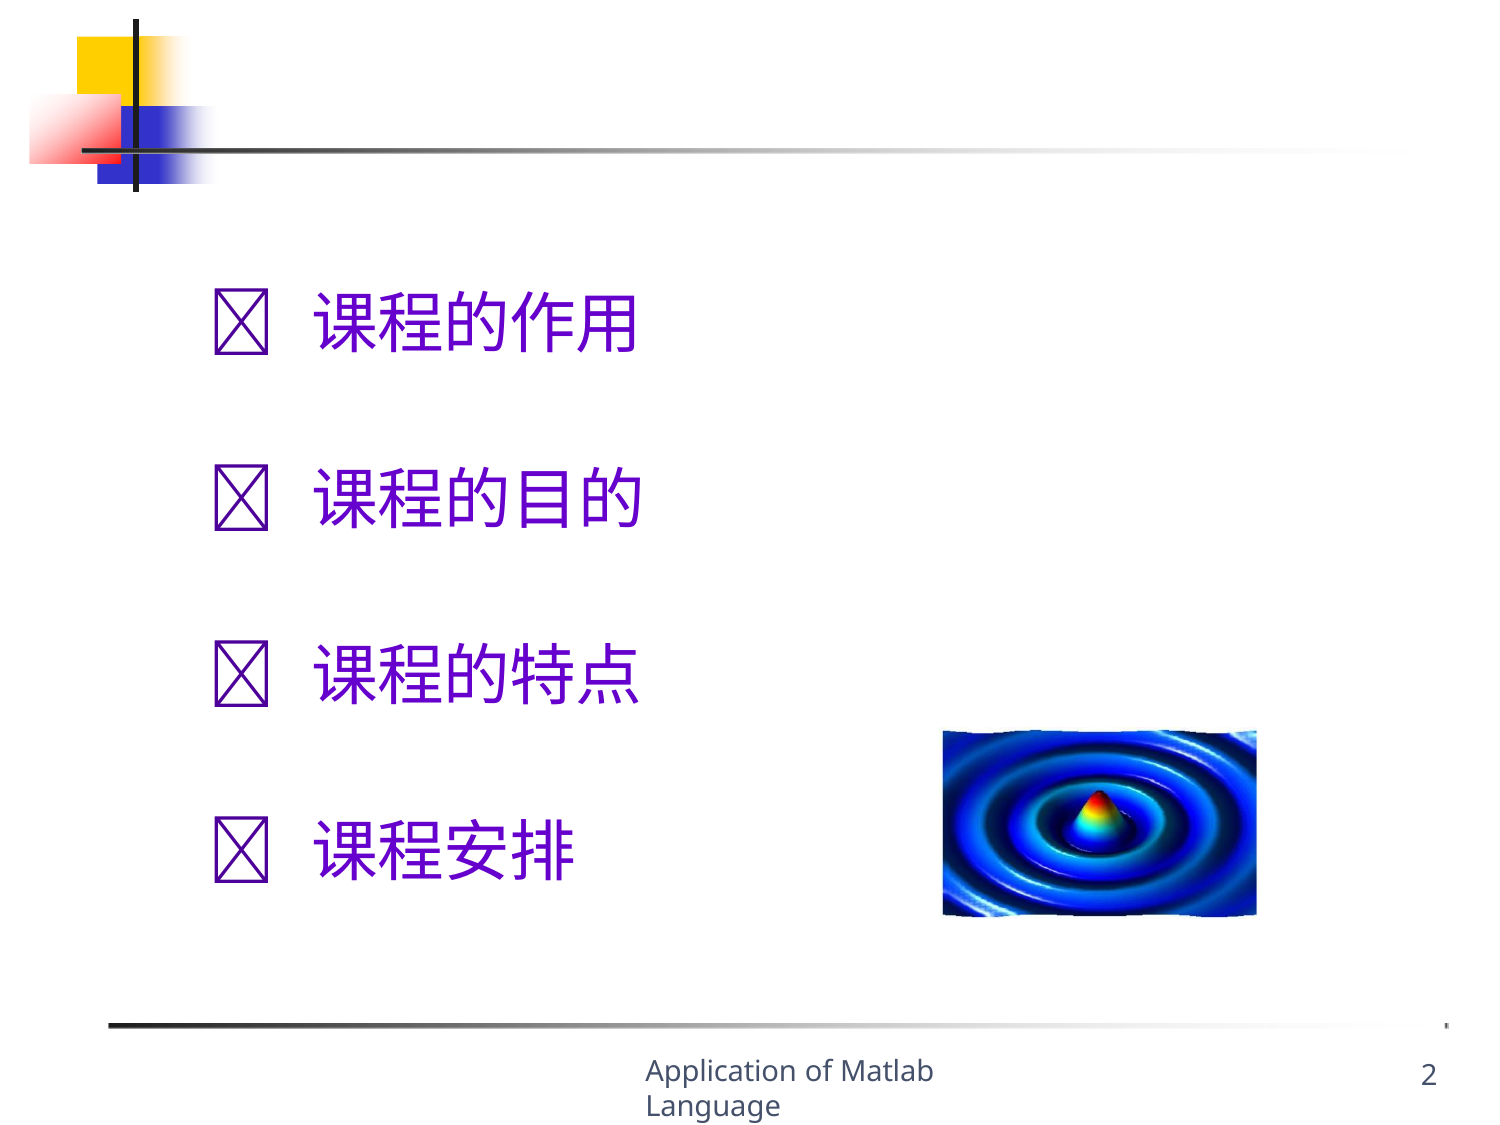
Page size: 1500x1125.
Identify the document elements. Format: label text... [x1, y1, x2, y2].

slide_number 2 [1400, 1056, 1457, 1125]
slide_number Application of Matlab Language [643, 1051, 987, 1125]
picture [29, 36, 1431, 184]
picture [108, 1023, 1458, 1029]
text_box [939, 727, 1259, 919]
text_box  课程的作用  课程的目的  课程的特点  课程安排 [206, 280, 645, 890]
